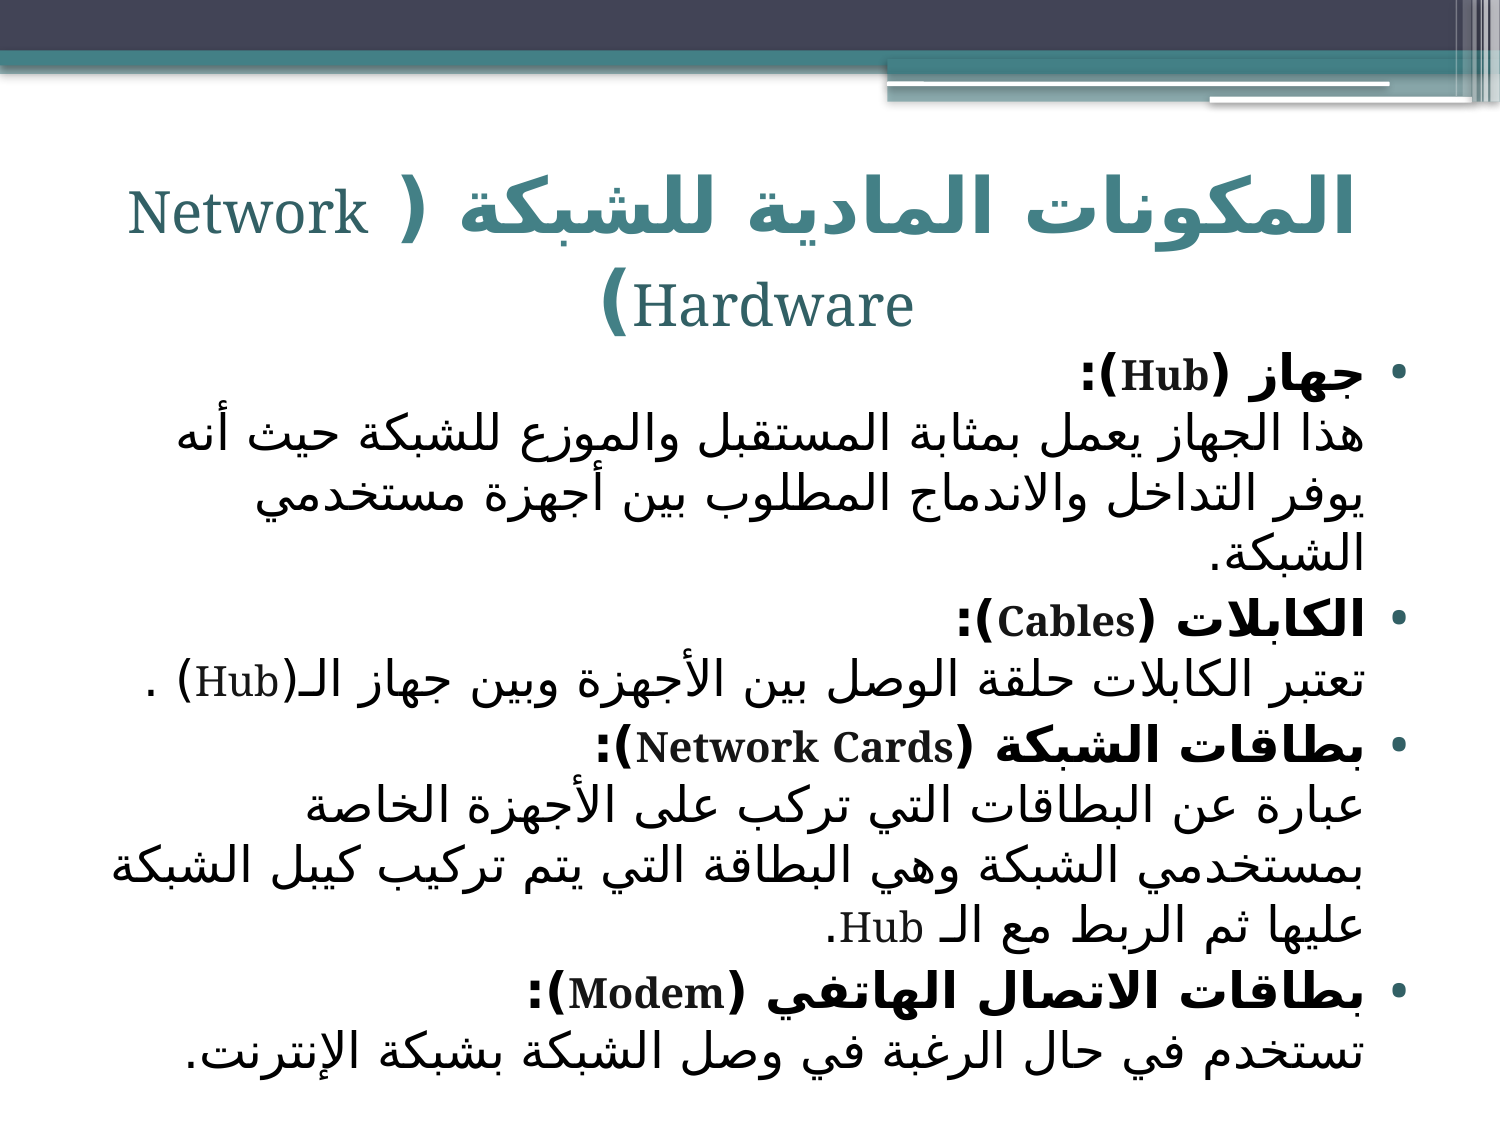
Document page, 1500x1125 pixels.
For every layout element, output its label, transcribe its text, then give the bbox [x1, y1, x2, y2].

list جهاز (Hub): هذا الجهاز يعمل بمثابة المستقبل والموزع للشبكة حيث أنه يوفر التداخل والاندماج المطلوب بين أجهزة مستخدمي الشبكة. الكابلات (Cables): تعتبر الكابلات حلقة الوصل بين الأجهزة وبين جهاز الـ(Hub) . بطاقات الشبكة (Network Cards): عبارة عن البطاقات التي تركب على الأجهزة الخاصة بمستخدمي الشبكة وهي البطاقة التي يتم تركيب كيبل الشبكة عليها ثم الربط مع الـ Hub. بطاقات الاتصال الهاتفي (Modem): تستخدم في حال الرغبة في وصل الشبكة بشبكة الإنترنت. [75, 332, 1442, 1032]
title المكونات المادية للشبكة ( Network Hardware) [75, 152, 1412, 332]
